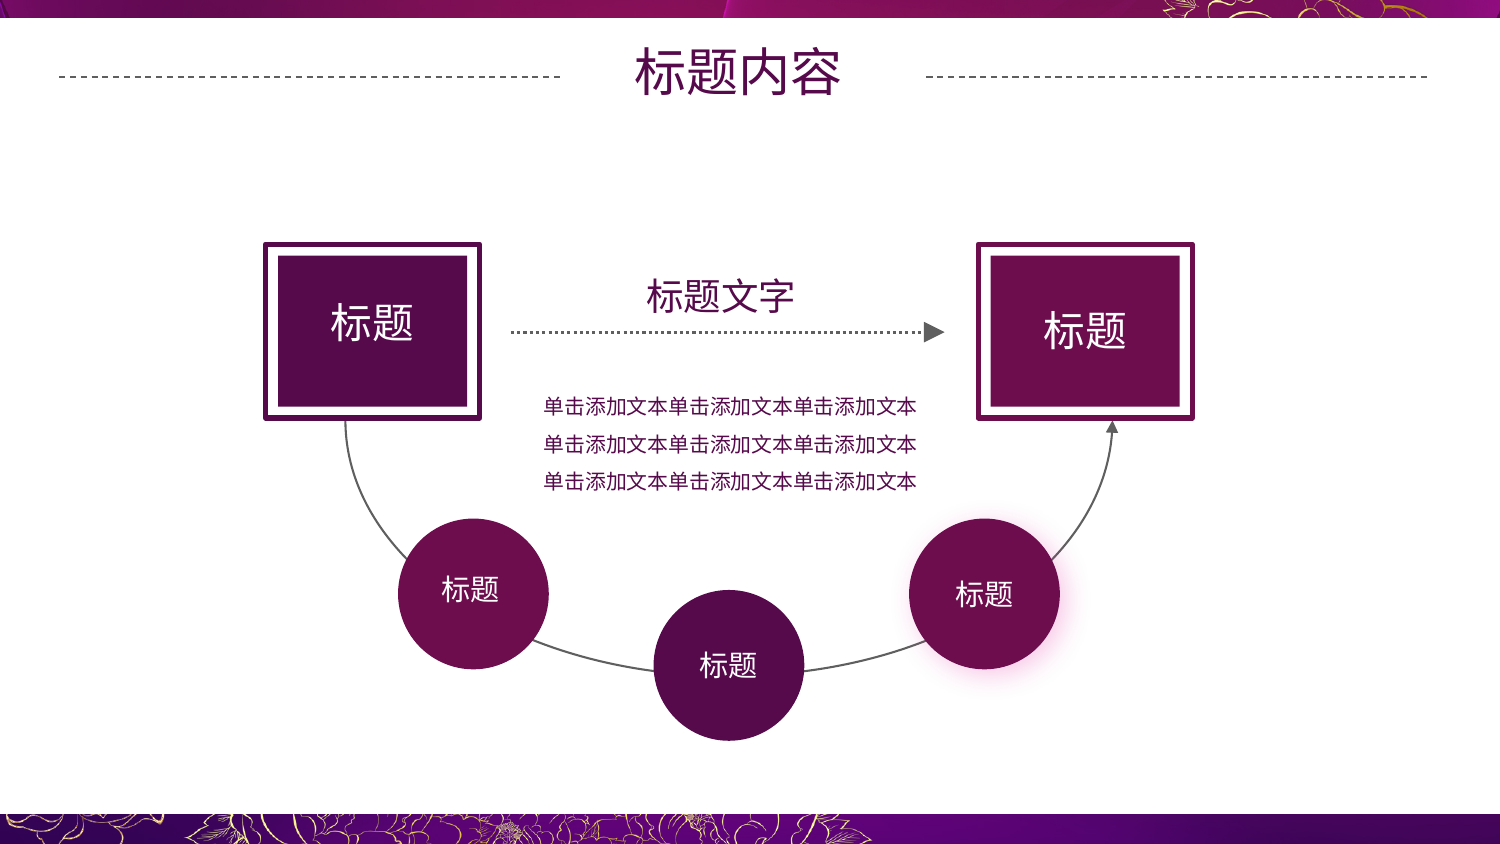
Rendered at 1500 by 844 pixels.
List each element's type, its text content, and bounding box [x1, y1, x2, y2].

text_box 标题文字 [635, 267, 823, 324]
text_box 标题内容 [608, 32, 868, 110]
text_box 单击添加文本单击添加文本单击添加文本单击添加文本单击添加文本单击添加文本单击添加文本单击添加文本单击添加文本 [519, 373, 942, 502]
text_box 标题 [923, 570, 1045, 617]
text_box [343, 420, 1119, 673]
text_box 标题 [409, 565, 532, 612]
picture [0, 814, 1500, 844]
text_box [906, 516, 1062, 672]
text_box [651, 587, 807, 743]
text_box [977, 243, 1193, 419]
text_box 标题 [667, 641, 790, 688]
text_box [901, 510, 1065, 648]
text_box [265, 243, 480, 419]
picture [0, 0, 1500, 18]
text_box [395, 516, 551, 672]
